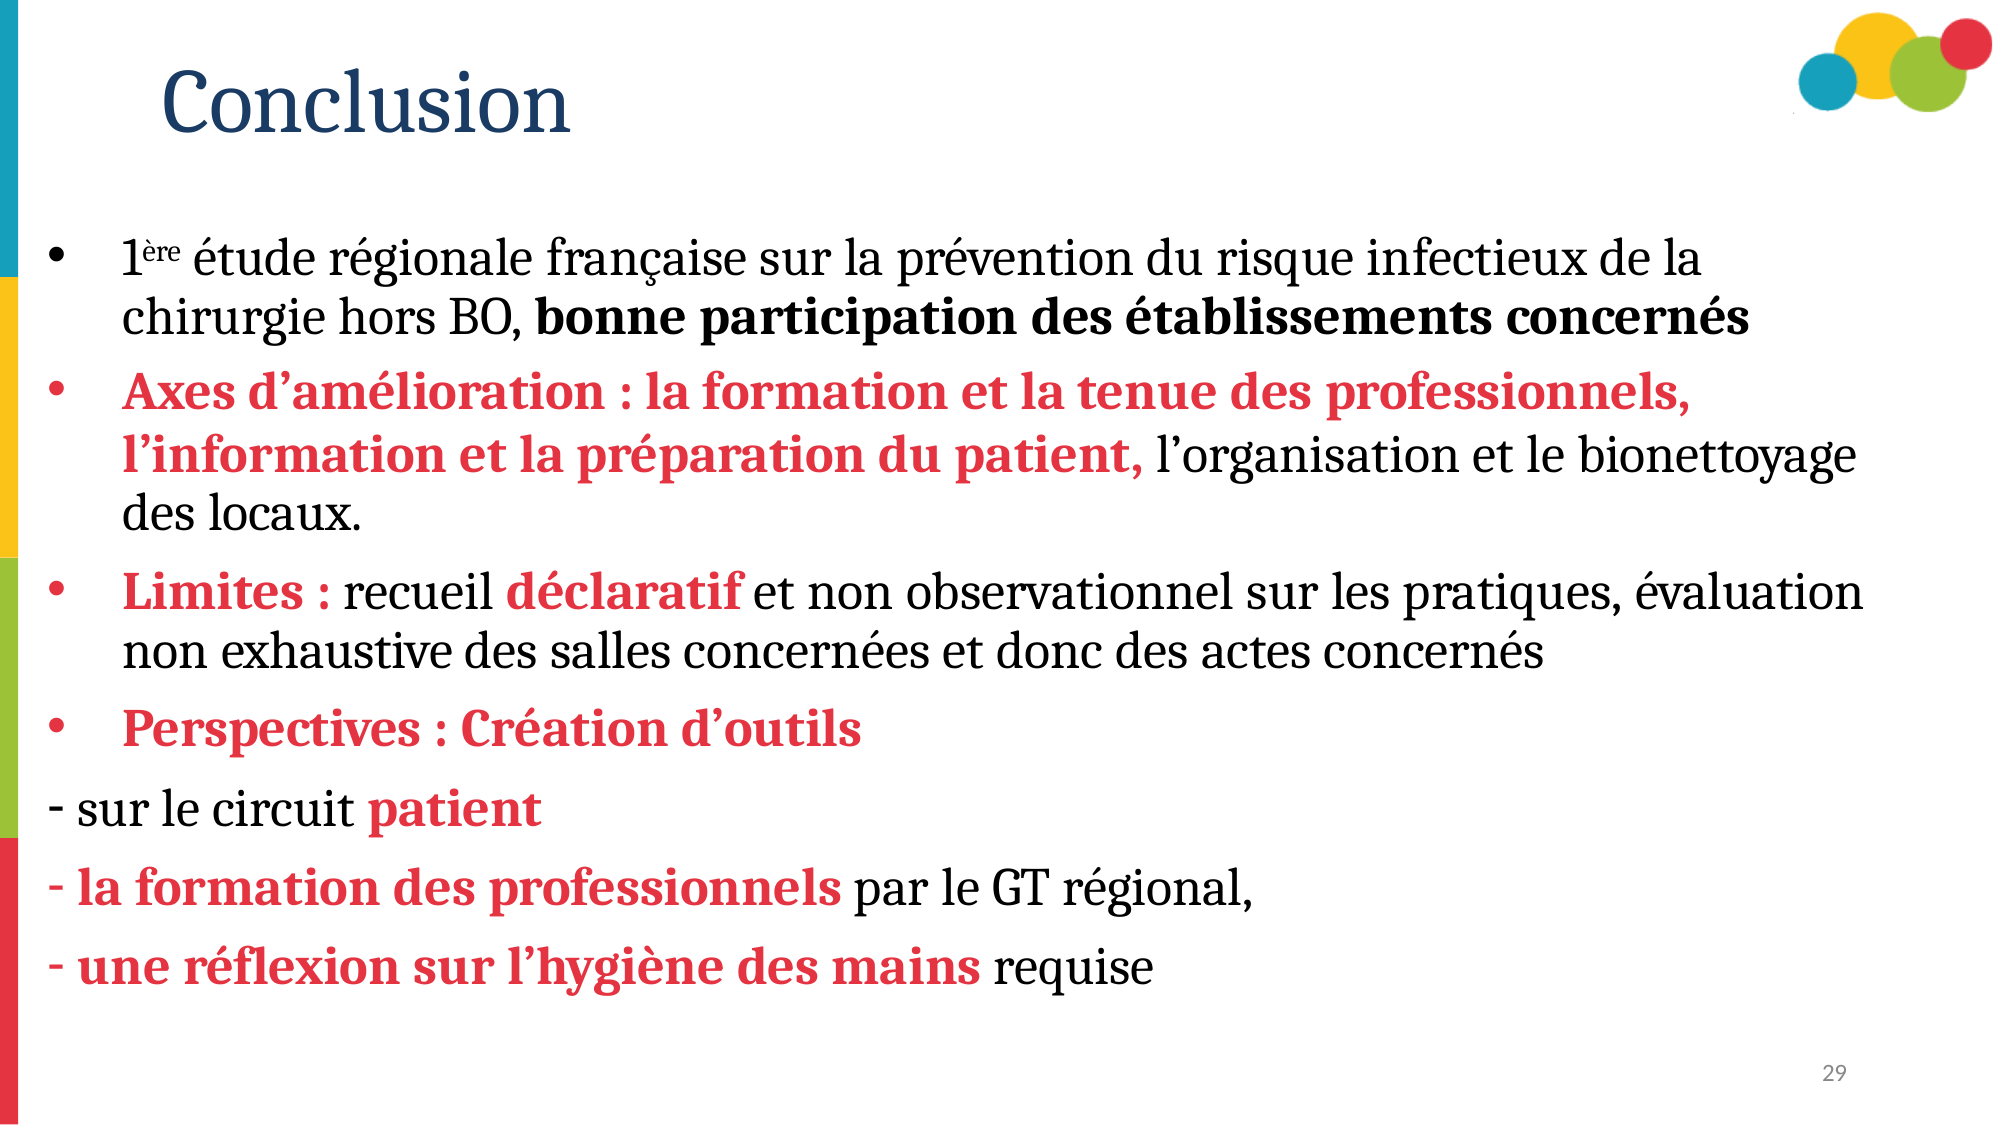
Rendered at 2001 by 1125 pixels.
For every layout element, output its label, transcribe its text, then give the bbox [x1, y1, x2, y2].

text_box 1ère étude régionale française sur la prévention du risque infectieux de la chirurgie hors BO, bonne participation des établissements concernés Axes d’amélioration : la formation et la tenue des professionnels, l’information et la préparation du patient, l’organisation et le bionettoyage des locaux. Limites : recueil déclaratif et non observationnel sur les pratiques, évaluation non exhaustive des salles concernées et donc des actes concernés Perspectives : Création d’outils sur le circuit patient la formation des professionnels par le GT régional, une réflexion sur l’hygiène des mains requise [41, 218, 1939, 996]
slide_number 29 [1815, 1060, 1856, 1125]
picture [1793, 12, 1993, 114]
title Conclusion [150, 38, 1093, 218]
